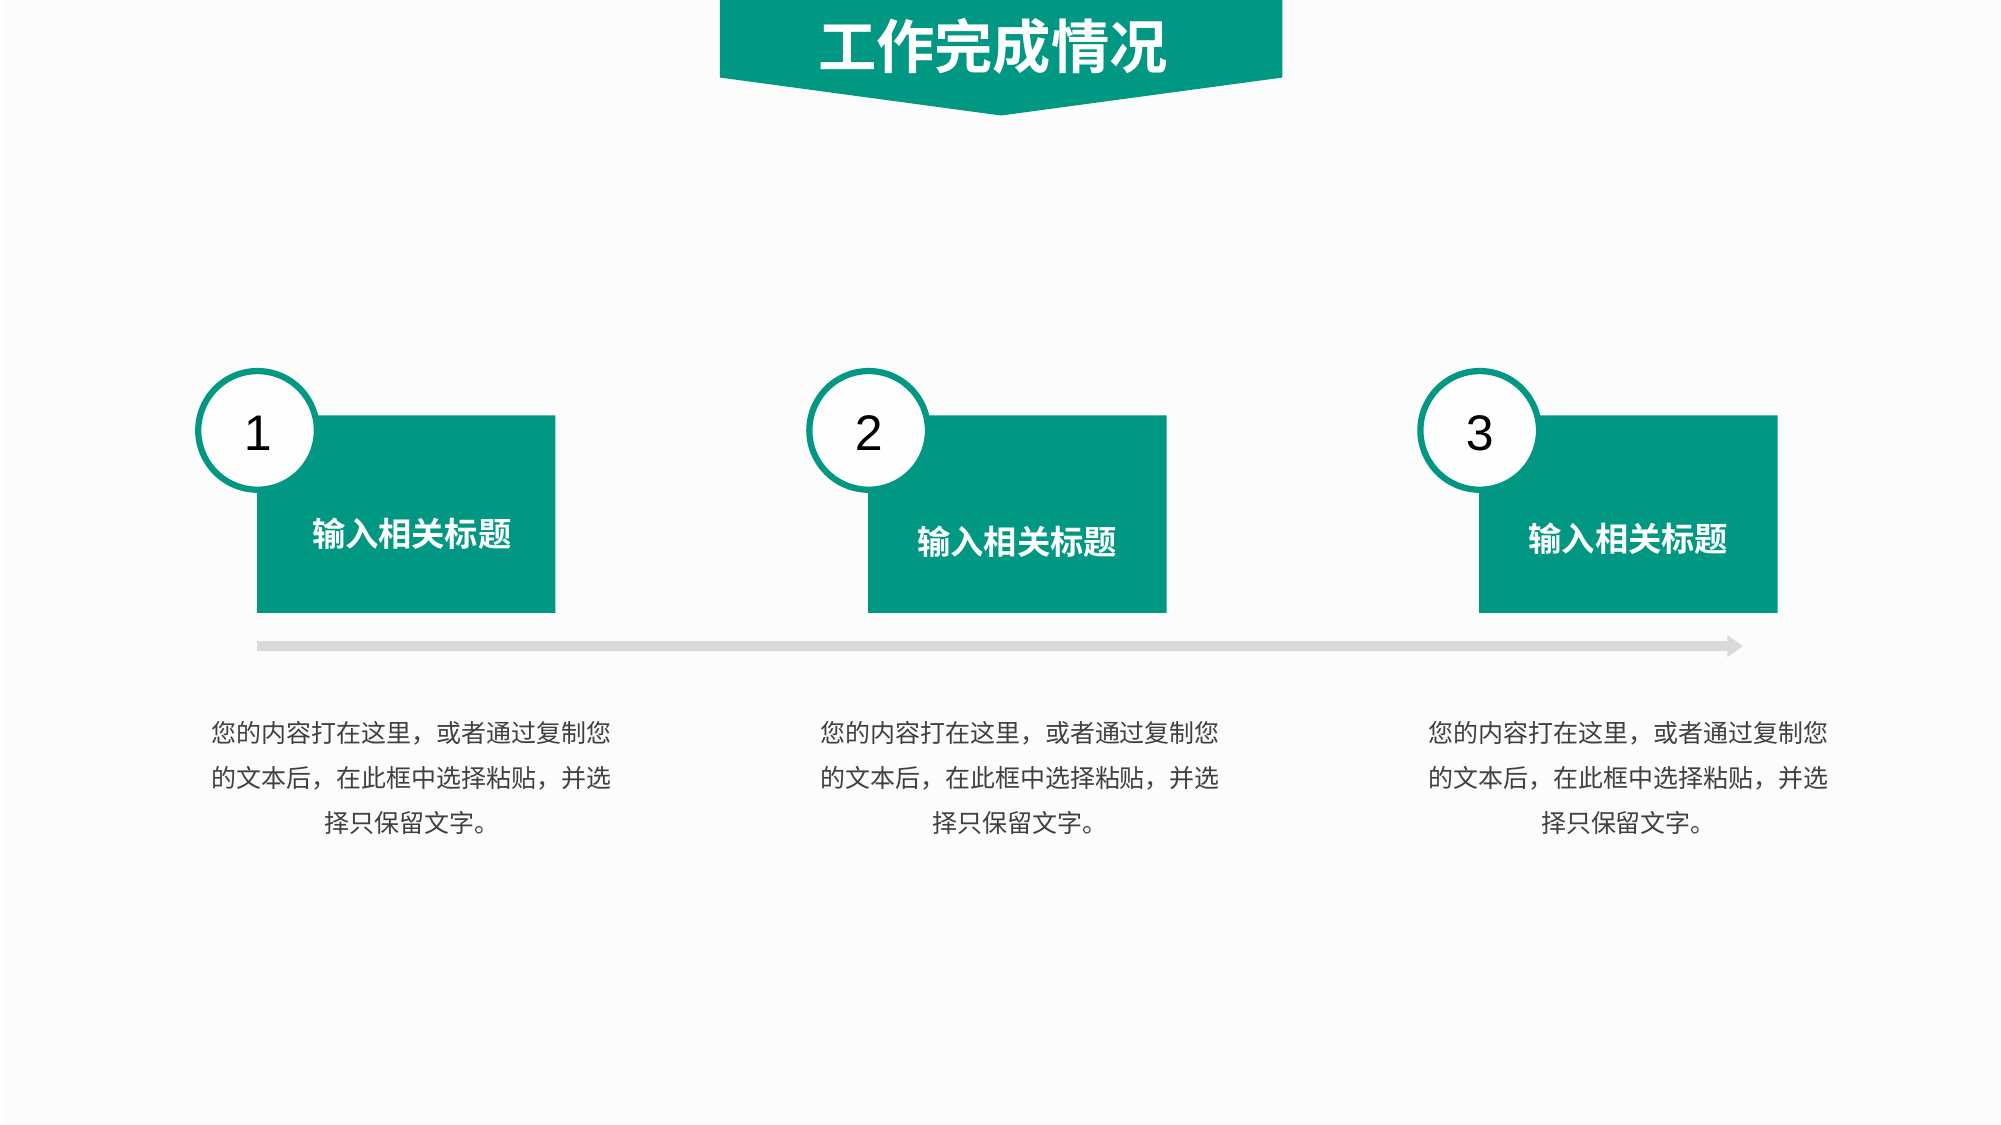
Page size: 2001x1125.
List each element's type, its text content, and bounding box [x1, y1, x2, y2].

text_box 3 [1419, 370, 1541, 491]
text_box 您的内容打在这里，或者通过复制您的文本后，在此框中选择粘贴，并选择只保留文字。 [797, 695, 1244, 845]
text_box [718, 0, 1284, 117]
text_box 您的内容打在这里，或者通过复制您的文本后，在此框中选择粘贴，并选择只保留文字。 [188, 695, 635, 845]
text_box [256, 414, 556, 614]
text_box 您的内容打在这里，或者通过复制您的文本后，在此框中选择粘贴，并选择只保留文字。 [1405, 695, 1852, 845]
text_box 输入相关标题 [1513, 510, 1744, 566]
text_box [867, 414, 1168, 614]
text_box 2 [808, 370, 930, 491]
text_box 工作完成情况 [818, 2, 1191, 88]
text_box 输入相关标题 [902, 514, 1132, 569]
text_box 输入相关标题 [297, 506, 527, 561]
text_box [1478, 414, 1779, 614]
text_box [255, 633, 1745, 660]
text_box 1 [197, 370, 318, 491]
